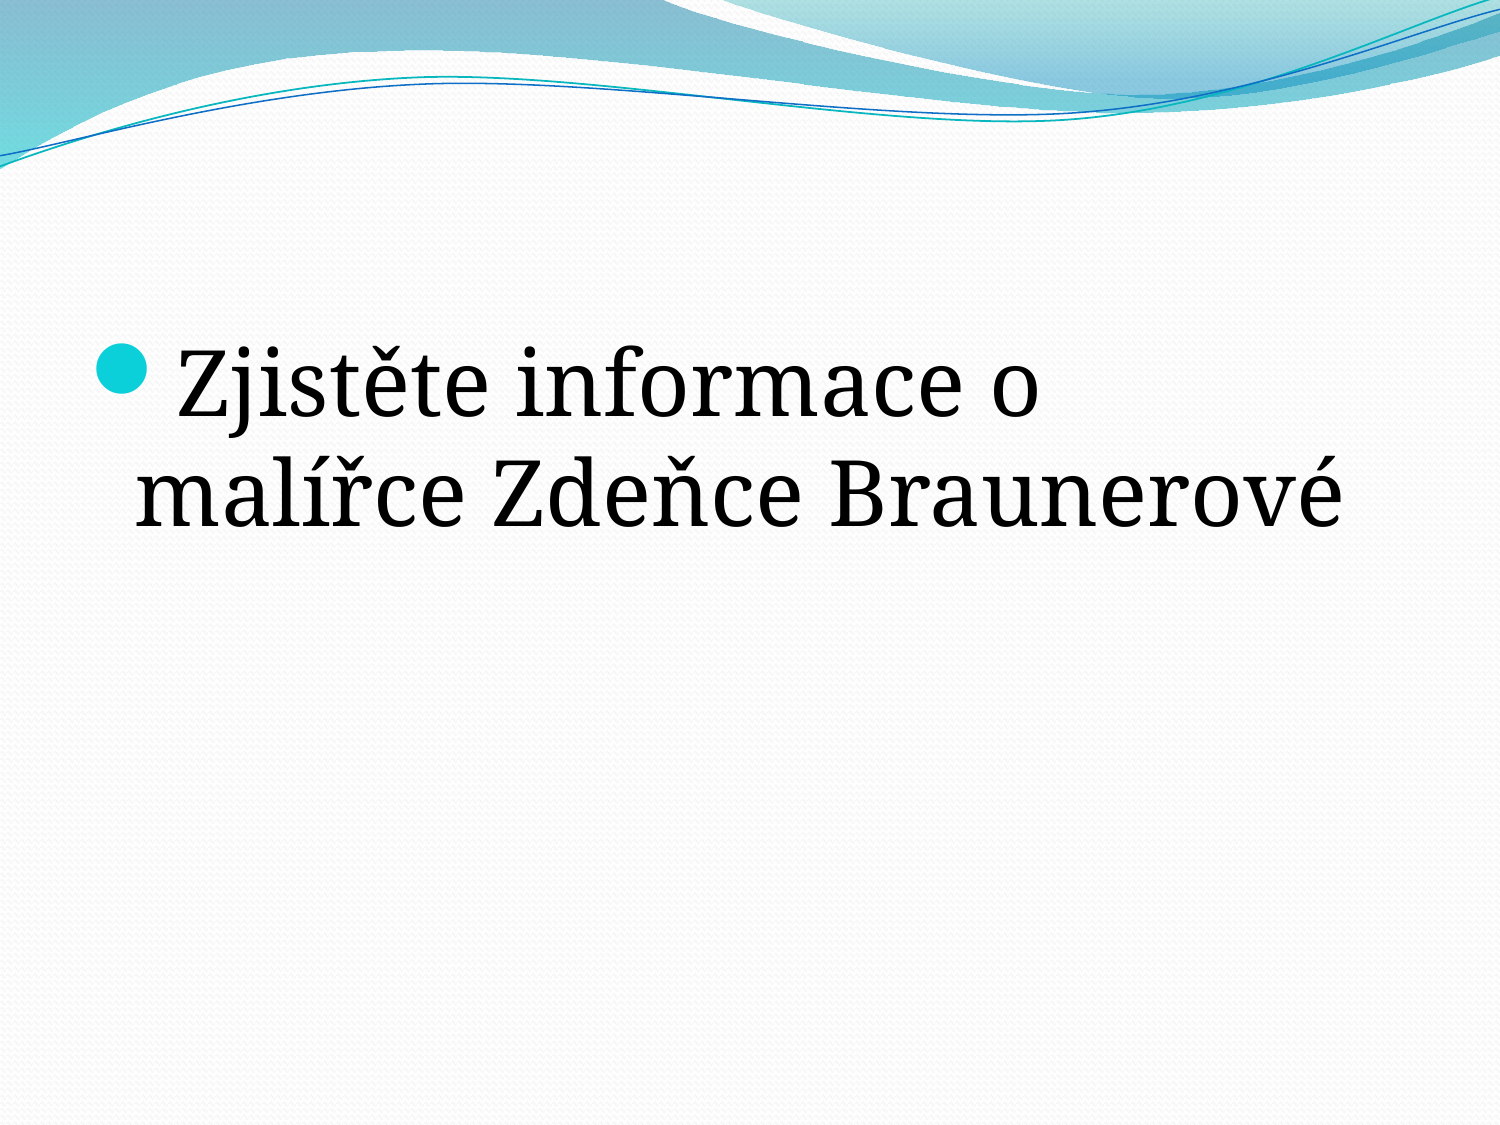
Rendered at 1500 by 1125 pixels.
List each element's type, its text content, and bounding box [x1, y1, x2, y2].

list Zjistěte informace o malířce Zdeňce Braunerové [75, 317, 1425, 1038]
